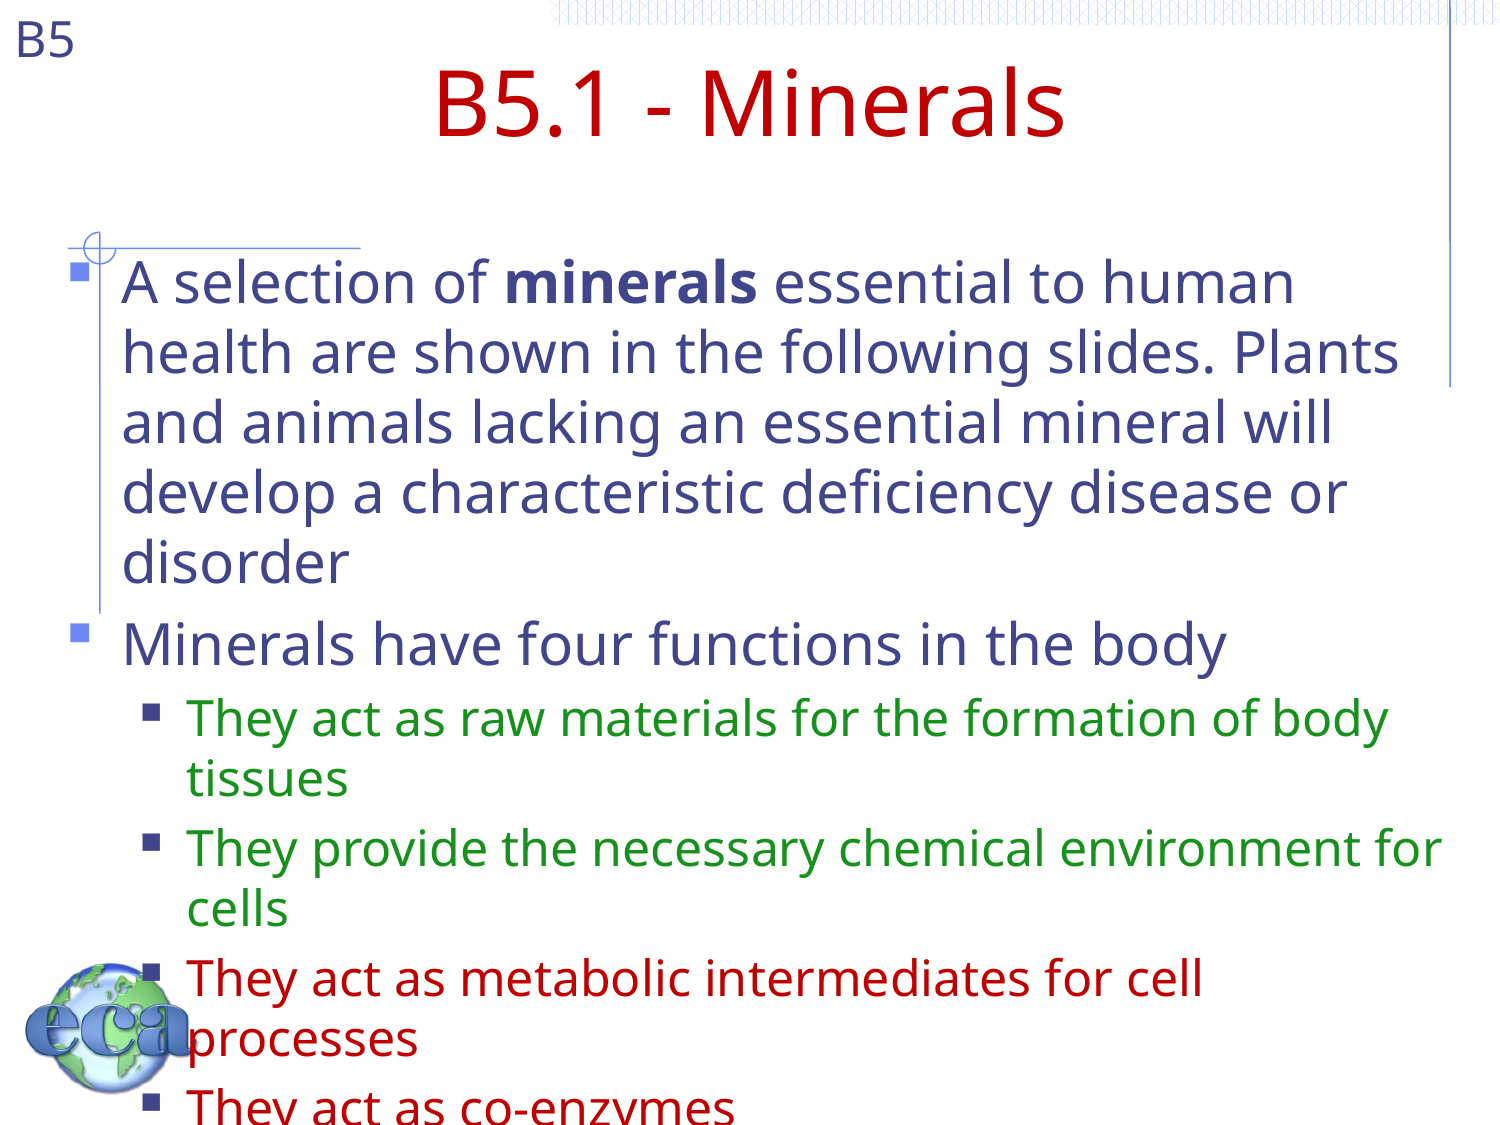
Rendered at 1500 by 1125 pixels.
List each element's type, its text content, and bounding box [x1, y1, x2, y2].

title B5.1 - Minerals [37, 24, 1463, 163]
picture [23, 960, 200, 1096]
list A selection of minerals essential to human health are shown in the following slides. Plants and animals lacking an essential mineral will develop a characteristic deficiency disease or disorder Minerals have four functions in the body They act as raw materials for the formation of body tissues They provide the necessary chemical environment for cells They act as metabolic intermediates for cell processes They act as co-enzymes [49, 237, 1463, 976]
